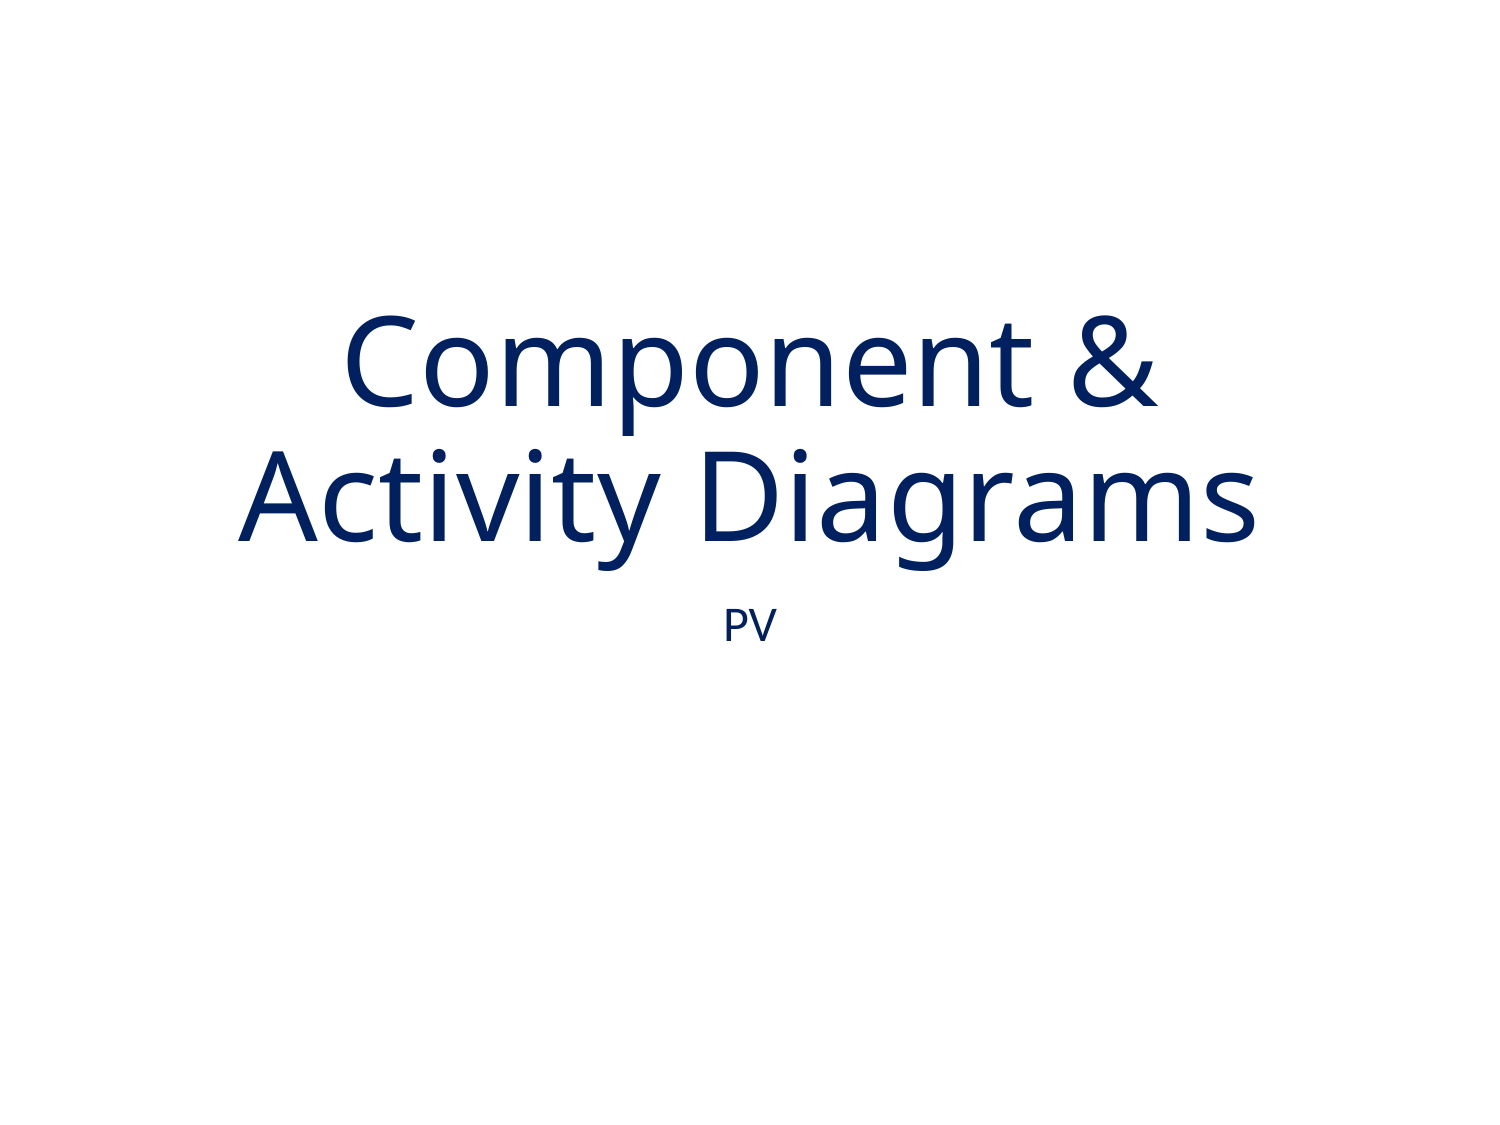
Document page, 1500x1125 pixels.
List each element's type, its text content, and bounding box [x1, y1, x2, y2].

subtitle PV [187, 590, 1313, 863]
title Component & Activity Diagrams [112, 184, 1388, 576]
